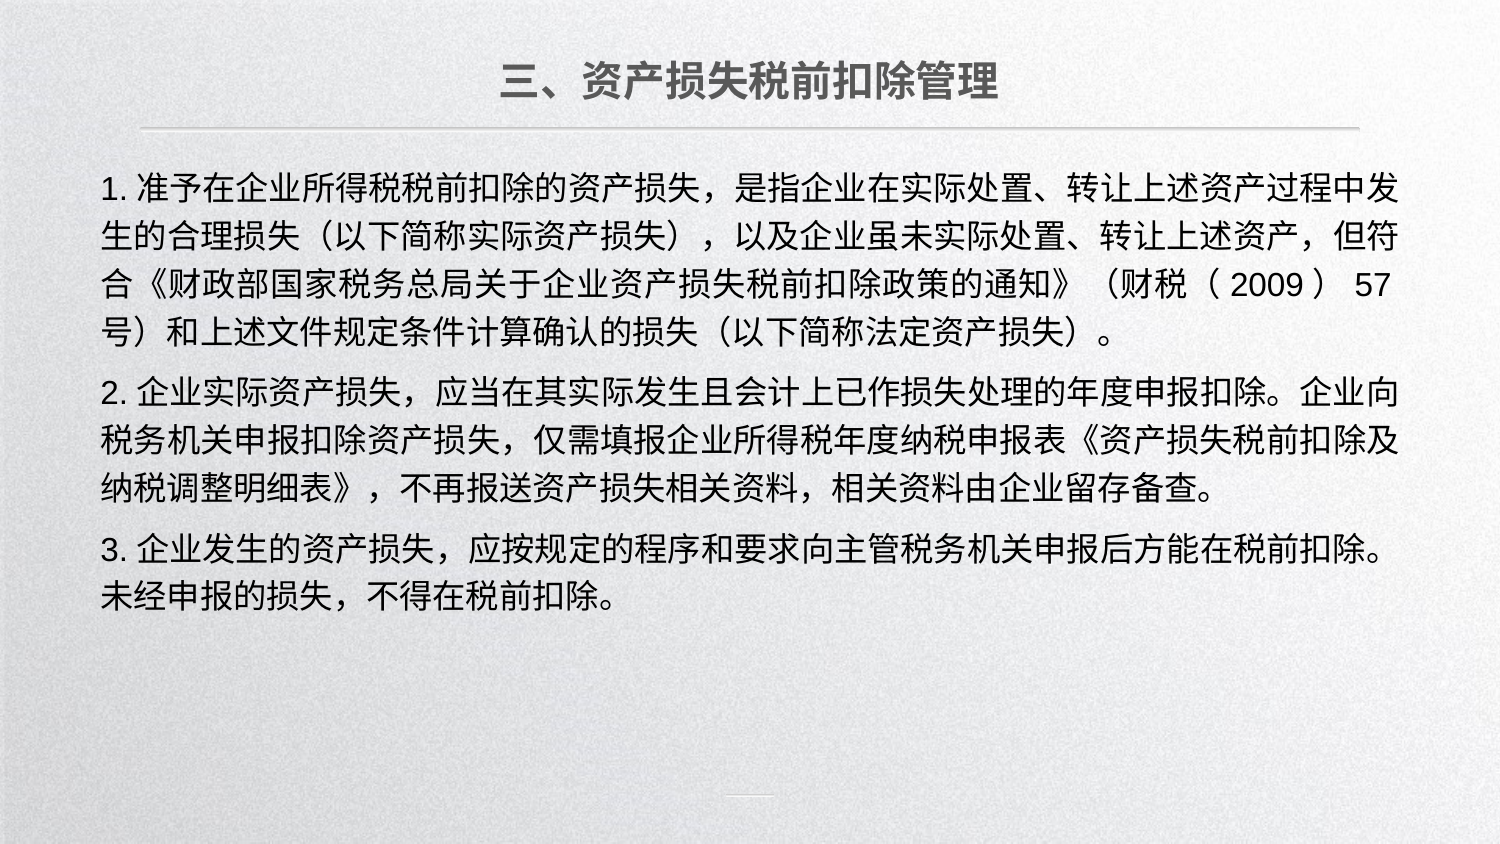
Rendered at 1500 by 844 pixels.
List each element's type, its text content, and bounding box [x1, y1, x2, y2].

text_box 三、资产损失税前扣除管理 [459, 49, 1038, 111]
text_box 1.准予在企业所得税税前扣除的资产损失，是指企业在实际处置、转让上述资产过程中发生的合理损失（以下简称实际资产损失），以及企业虽未实际处置、转让上述资产，但符合《财政部国家税务总局关于企业资产损失税前扣除政策的通知》（财税（2009）57号）和上述文件规定条件计算确认的损失（以下简称法定资产损失）。 2.企业实际资产损失，应当在其实际发生且会计上已作损失处理的年度申报扣除。企业向税务机关申报扣除资产损失，仅需填报企业所得税年度纳税申报表《资产损失税前扣除及纳税调整明细表》，不再报送资产损失相关资料，相关资料由企业留存备查。 3.企业发生的资产损失，应按规定的程序和要求向主管税务机关申报后方能在税前扣除。未经申报的损失，不得在税前扣除。 [100, 159, 1400, 616]
picture [0, 0, 1500, 844]
